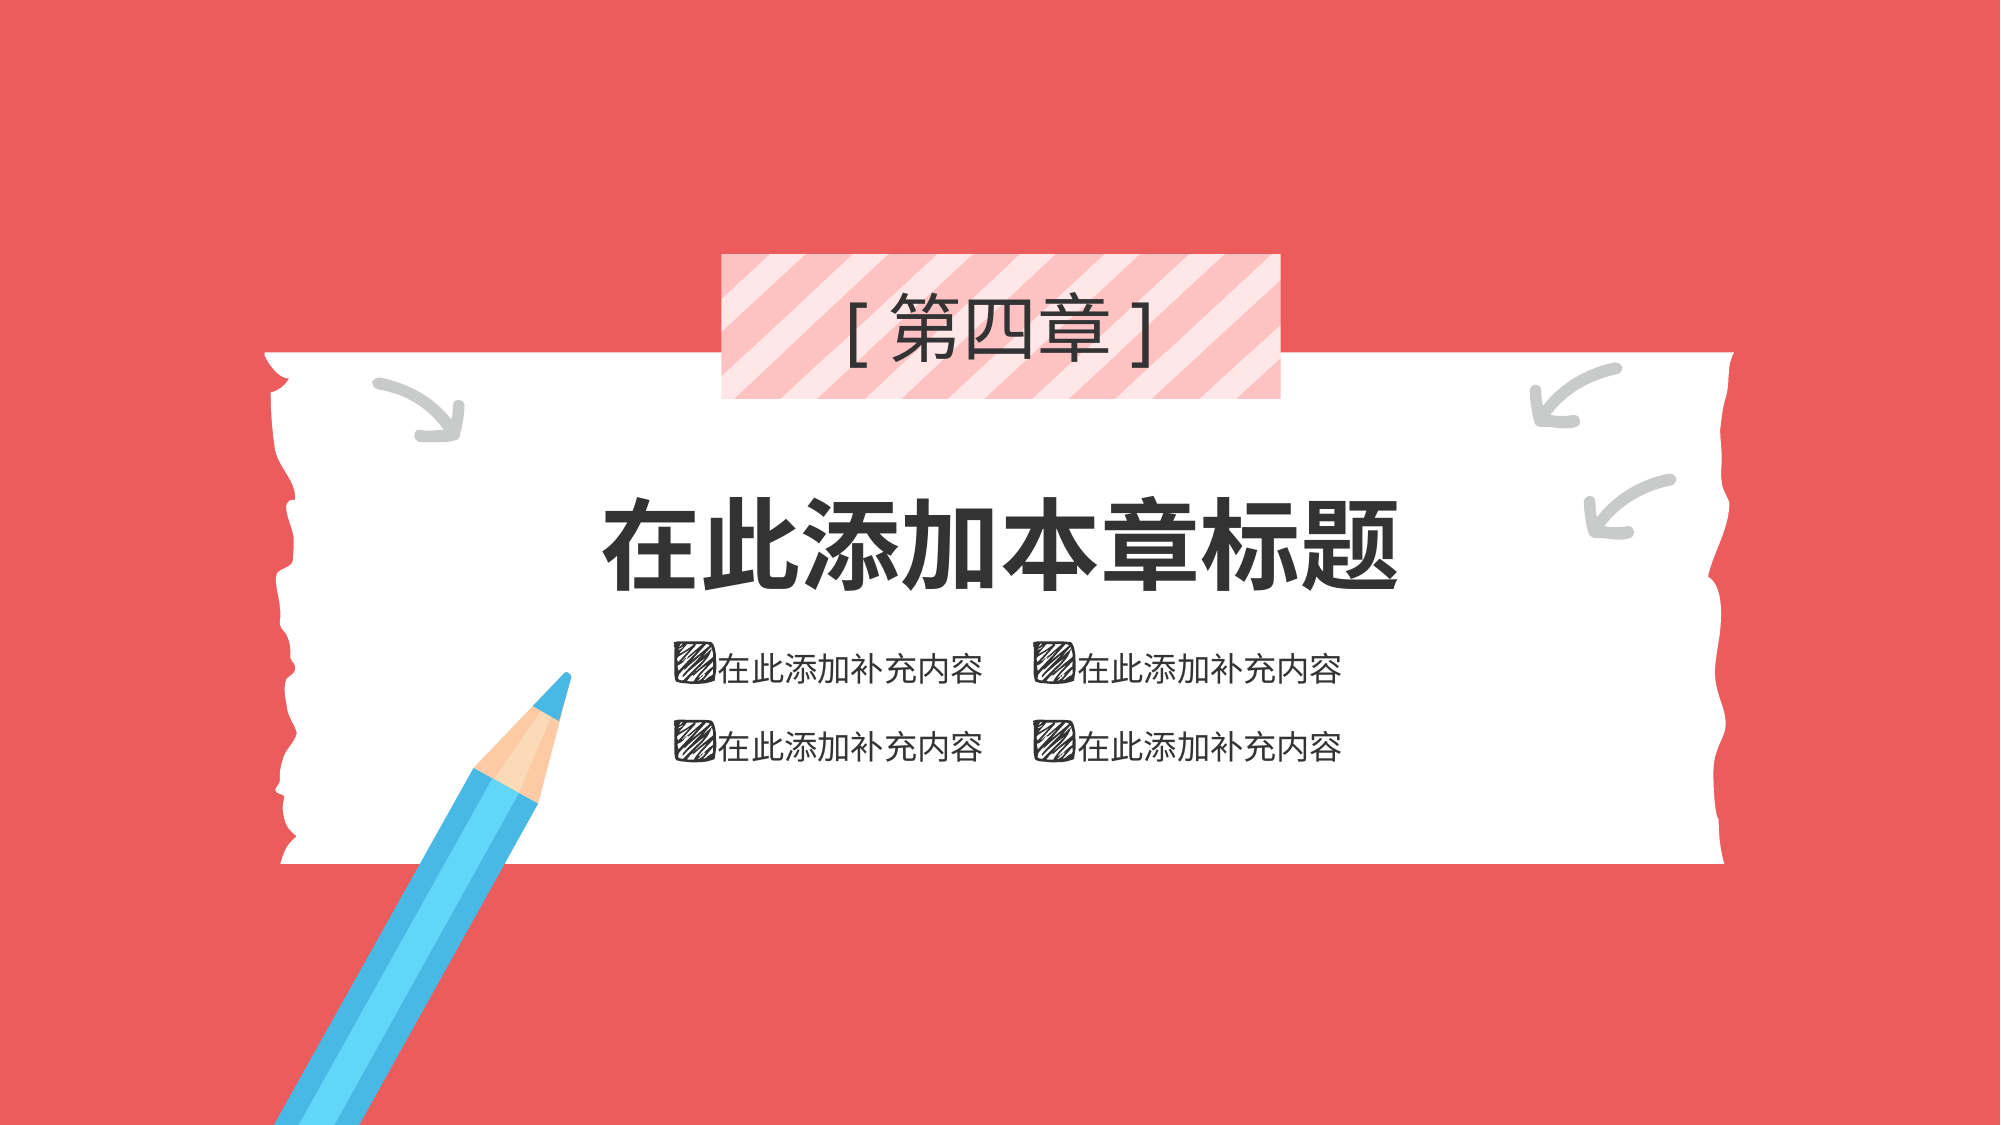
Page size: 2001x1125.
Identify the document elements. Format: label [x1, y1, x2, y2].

text_box [271, 671, 590, 1125]
picture [264, 254, 1736, 865]
